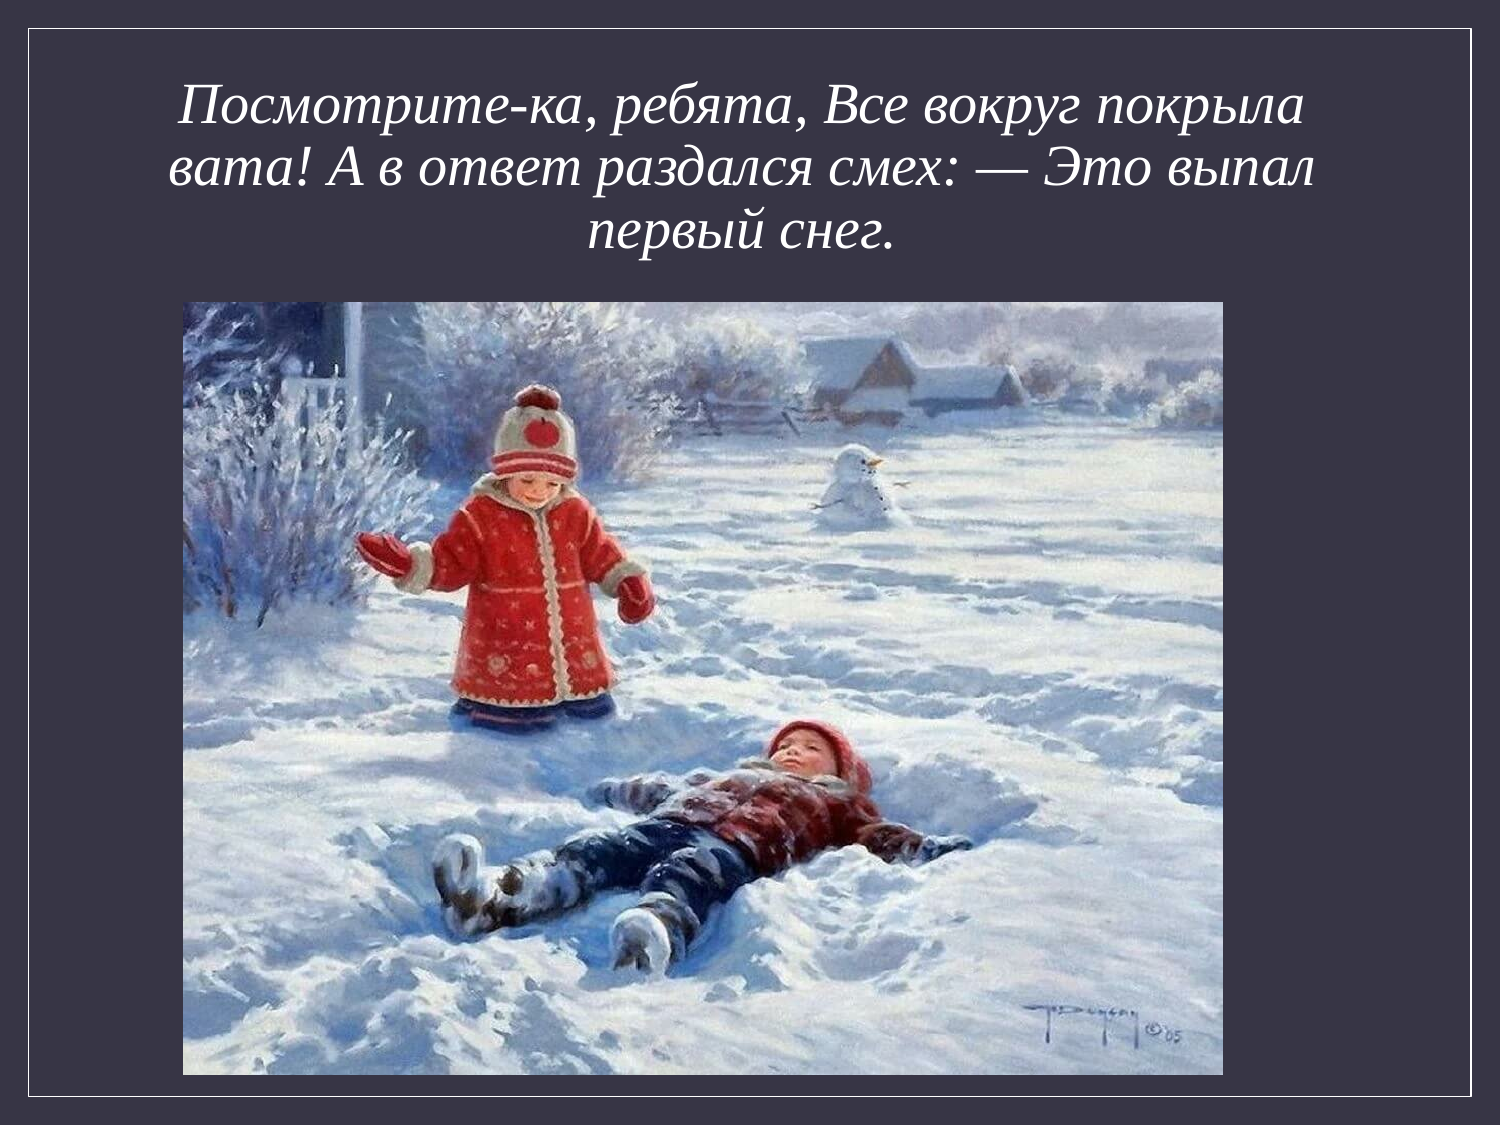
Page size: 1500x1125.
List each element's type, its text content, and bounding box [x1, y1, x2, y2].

picture [182, 302, 1223, 1075]
title Посмотрите-ка, ребята, Все вокруг покрыла вата! А в ответ раздался смех: — Это выпал первый снег. [112, 54, 1373, 280]
